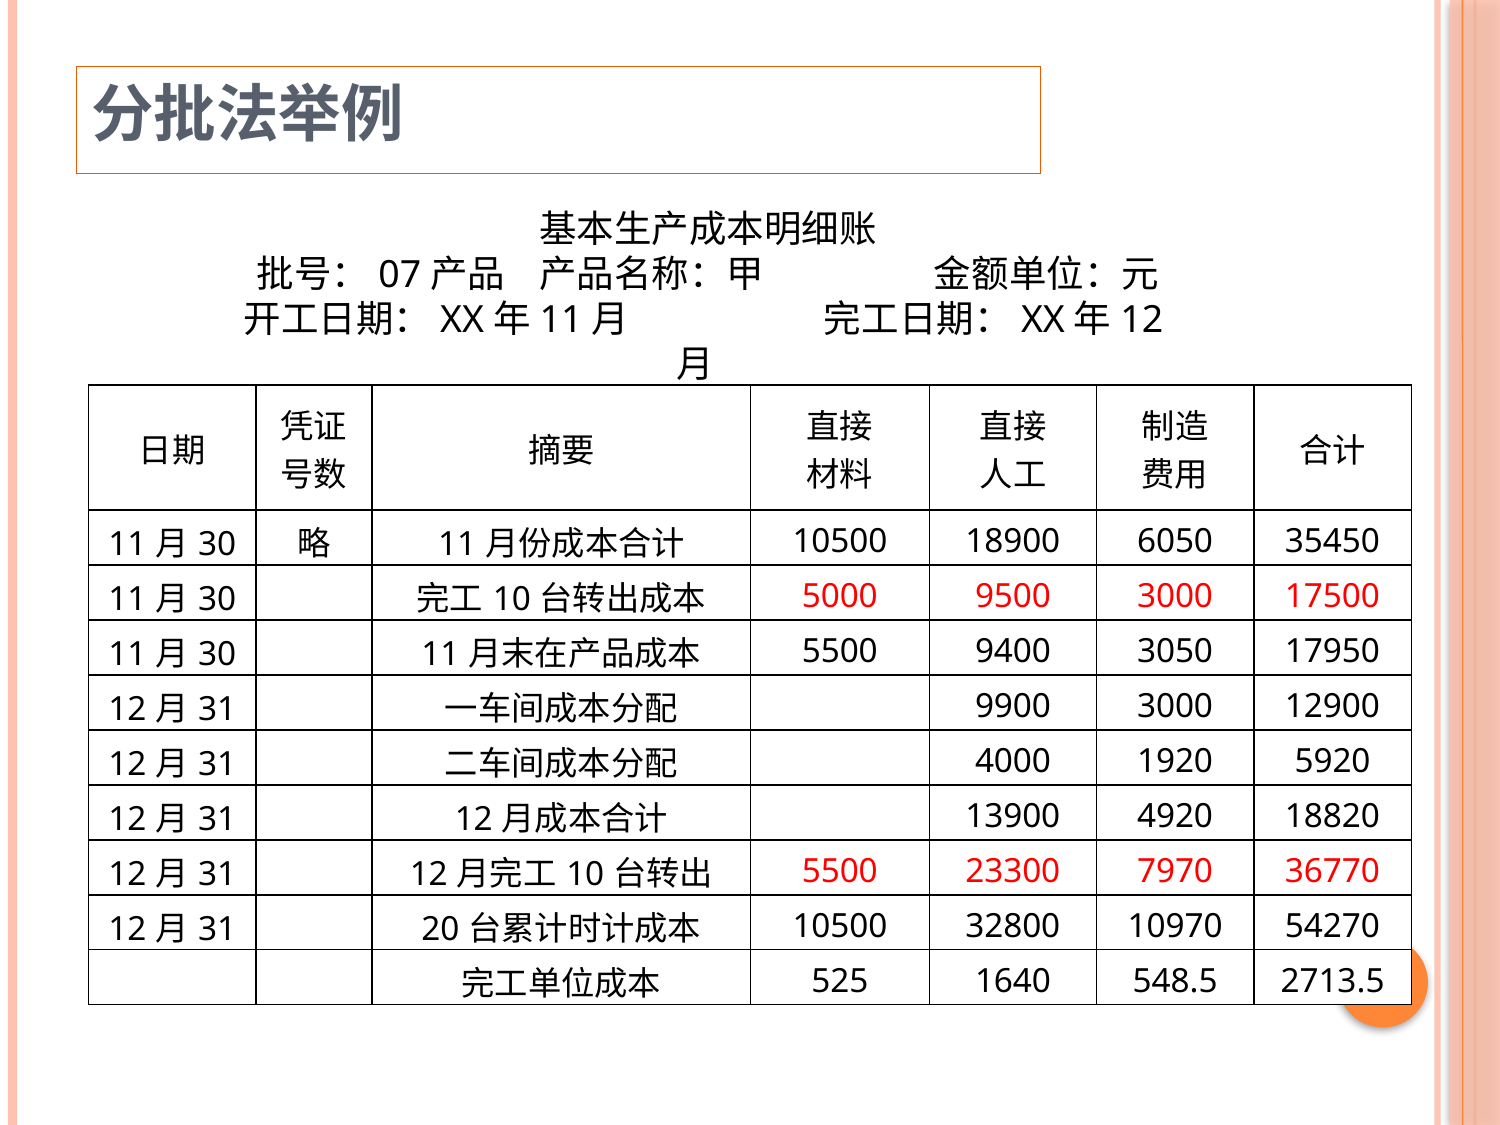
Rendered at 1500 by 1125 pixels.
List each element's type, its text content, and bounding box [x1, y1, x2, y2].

table_cell 12月31 [89, 731, 255, 784]
table_header 凭证 号数 [257, 386, 371, 509]
table_cell 4000 [930, 731, 1096, 784]
table_cell 5000 [751, 566, 929, 619]
table_cell 5500 [751, 841, 929, 894]
table_cell 11月30 [89, 621, 255, 674]
table_cell 1920 [1097, 731, 1253, 784]
table_cell [751, 786, 929, 839]
text_box 分批法举例 [76, 66, 1041, 174]
table_cell 17500 [1255, 566, 1411, 619]
table_cell 12月31 [89, 896, 255, 949]
table_cell 完工单位成本 [373, 950, 750, 1004]
table_cell 5920 [1255, 731, 1411, 784]
table_cell 11月30 [89, 511, 255, 564]
table_cell 一车间成本分配 [373, 676, 750, 729]
table_cell 5500 [751, 621, 929, 674]
table_cell 9900 [930, 676, 1096, 729]
table_cell [257, 950, 371, 1004]
table_cell 3000 [1097, 566, 1253, 619]
table_cell 548.5 [1097, 950, 1253, 1004]
table_cell 23300 [930, 841, 1096, 894]
table_cell 35450 [1255, 511, 1411, 564]
table_cell 13900 [930, 786, 1096, 839]
table_cell 12月成本合计 [373, 786, 750, 839]
table_cell 二车间成本分配 [373, 731, 750, 784]
table_header 直接 人工 [930, 386, 1096, 509]
table_header 摘要 [373, 386, 750, 509]
table_header 合计 [1255, 386, 1411, 509]
table_cell 7970 [1097, 841, 1253, 894]
table_cell 3000 [1097, 676, 1253, 729]
table_cell [89, 950, 255, 1004]
table_cell 6050 [1097, 511, 1253, 564]
table_cell 10970 [1097, 896, 1253, 949]
table_header 直接 材料 [751, 386, 929, 509]
table_cell 54270 [1255, 896, 1411, 949]
table_cell [257, 786, 371, 839]
table_cell 12月完工10台转出 [373, 841, 750, 894]
table_cell 20台累计时计成本 [373, 896, 750, 949]
table_cell 略 [257, 511, 371, 564]
table_cell 12月31 [89, 841, 255, 894]
table_cell 10500 [751, 511, 929, 564]
table_cell [257, 566, 371, 619]
table_cell 11月30 [89, 566, 255, 619]
table_cell [257, 676, 371, 729]
table_cell [751, 731, 929, 784]
table_cell 36770 [1255, 841, 1411, 894]
table_cell 525 [751, 950, 929, 1004]
text_box 基本生产成本明细账 批号：07产品 产品名称：甲 金额单位：元 开工日期：XX年11月 完工日期：XX年12月 [197, 220, 1194, 370]
table_cell 3050 [1097, 621, 1253, 674]
table_cell 12900 [1255, 676, 1411, 729]
table_cell 10500 [751, 896, 929, 949]
table_cell 12月31 [89, 676, 255, 729]
table_cell 9400 [930, 621, 1096, 674]
table_cell 2713.5 [1255, 950, 1411, 1004]
table_cell 4920 [1097, 786, 1253, 839]
table_cell 11月份成本合计 [373, 511, 750, 564]
table_cell [257, 621, 371, 674]
table_cell 11月末在产品成本 [373, 621, 750, 674]
table_header 日期 [89, 386, 255, 509]
table_cell 9500 [930, 566, 1096, 619]
table_cell [257, 731, 371, 784]
table_cell [257, 841, 371, 894]
table_cell 18820 [1255, 786, 1411, 839]
table_cell 18900 [930, 511, 1096, 564]
table_header 制造 费用 [1097, 386, 1253, 509]
table_cell 32800 [930, 896, 1096, 949]
table_cell 12月31 [89, 786, 255, 839]
table_cell [751, 676, 929, 729]
table_cell 17950 [1255, 621, 1411, 674]
table_cell [257, 896, 371, 949]
table_cell 完工10台转出成本 [373, 566, 750, 619]
table_cell 1640 [930, 950, 1096, 1004]
